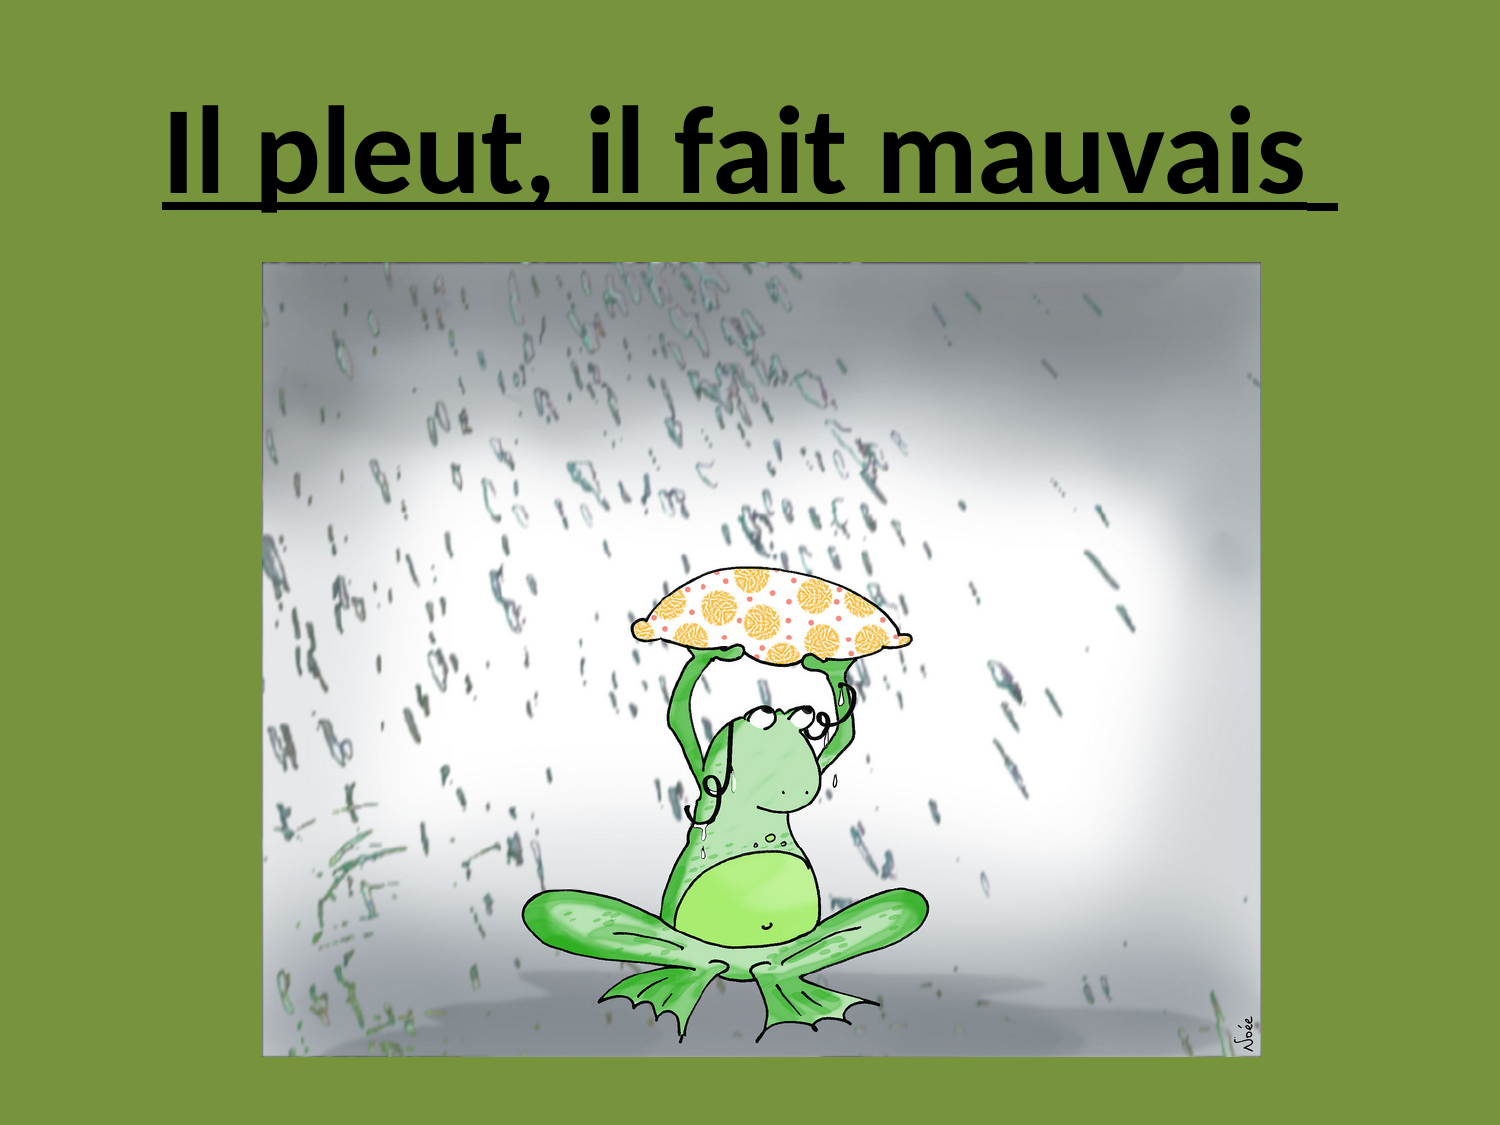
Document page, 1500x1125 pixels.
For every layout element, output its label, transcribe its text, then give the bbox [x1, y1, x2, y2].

title Il pleut, il fait mauvais [75, 45, 1425, 233]
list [262, 262, 1262, 1057]
